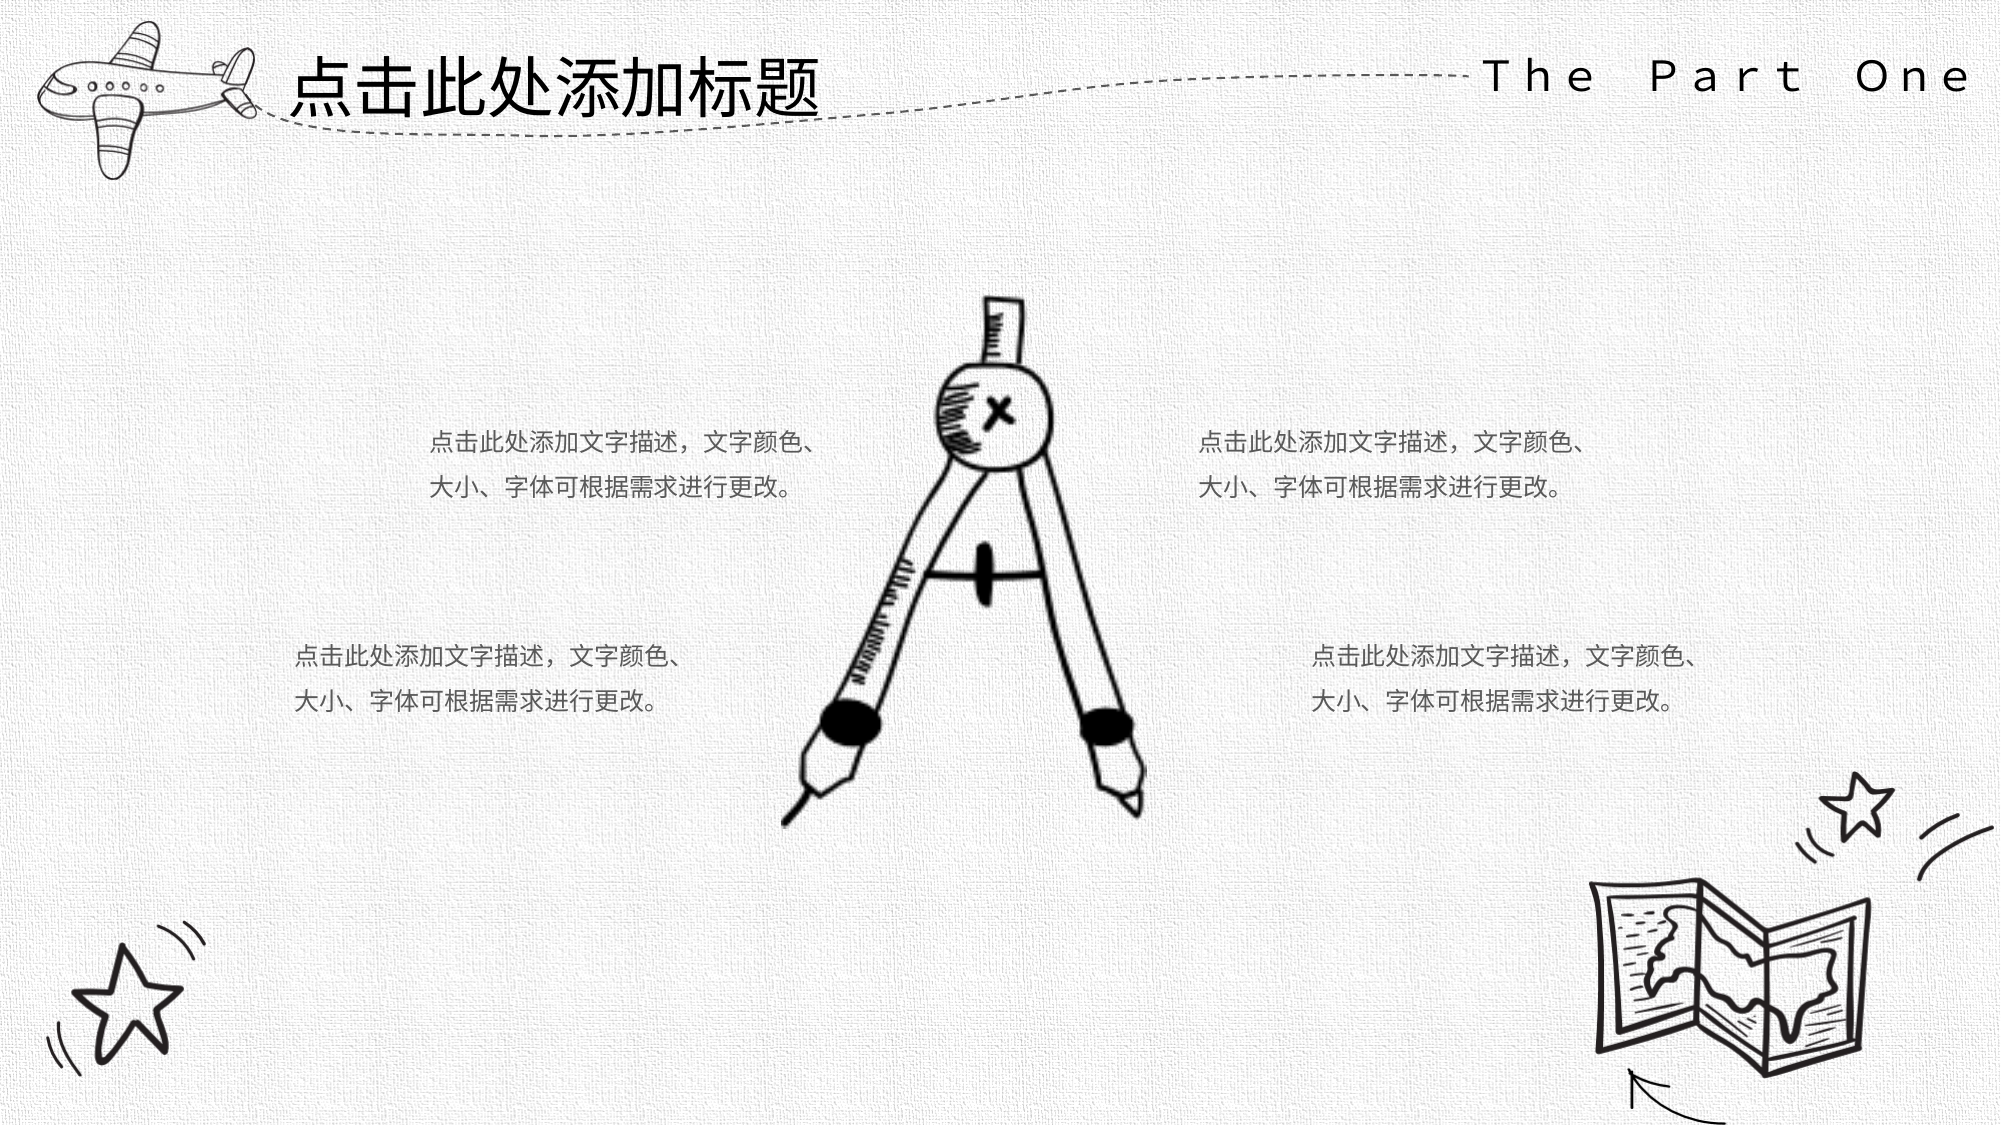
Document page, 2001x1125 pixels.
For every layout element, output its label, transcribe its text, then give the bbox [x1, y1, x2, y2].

picture [0, 0, 2001, 1125]
text_box 点击此处添加文字描述，文字颜色、大小、字体可根据需求进行更改。 [1160, 404, 1589, 509]
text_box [37, 21, 2000, 180]
text_box 点击此处添加文字描述，文字颜色、大小、字体可根据需求进行更改。 [256, 618, 685, 724]
text_box 点击此处添加文字描述，文字颜色、大小、字体可根据需求进行更改。 [1272, 618, 1701, 724]
text_box 点击此处添加文字描述，文字颜色、大小、字体可根据需求进行更改。 [391, 404, 780, 509]
